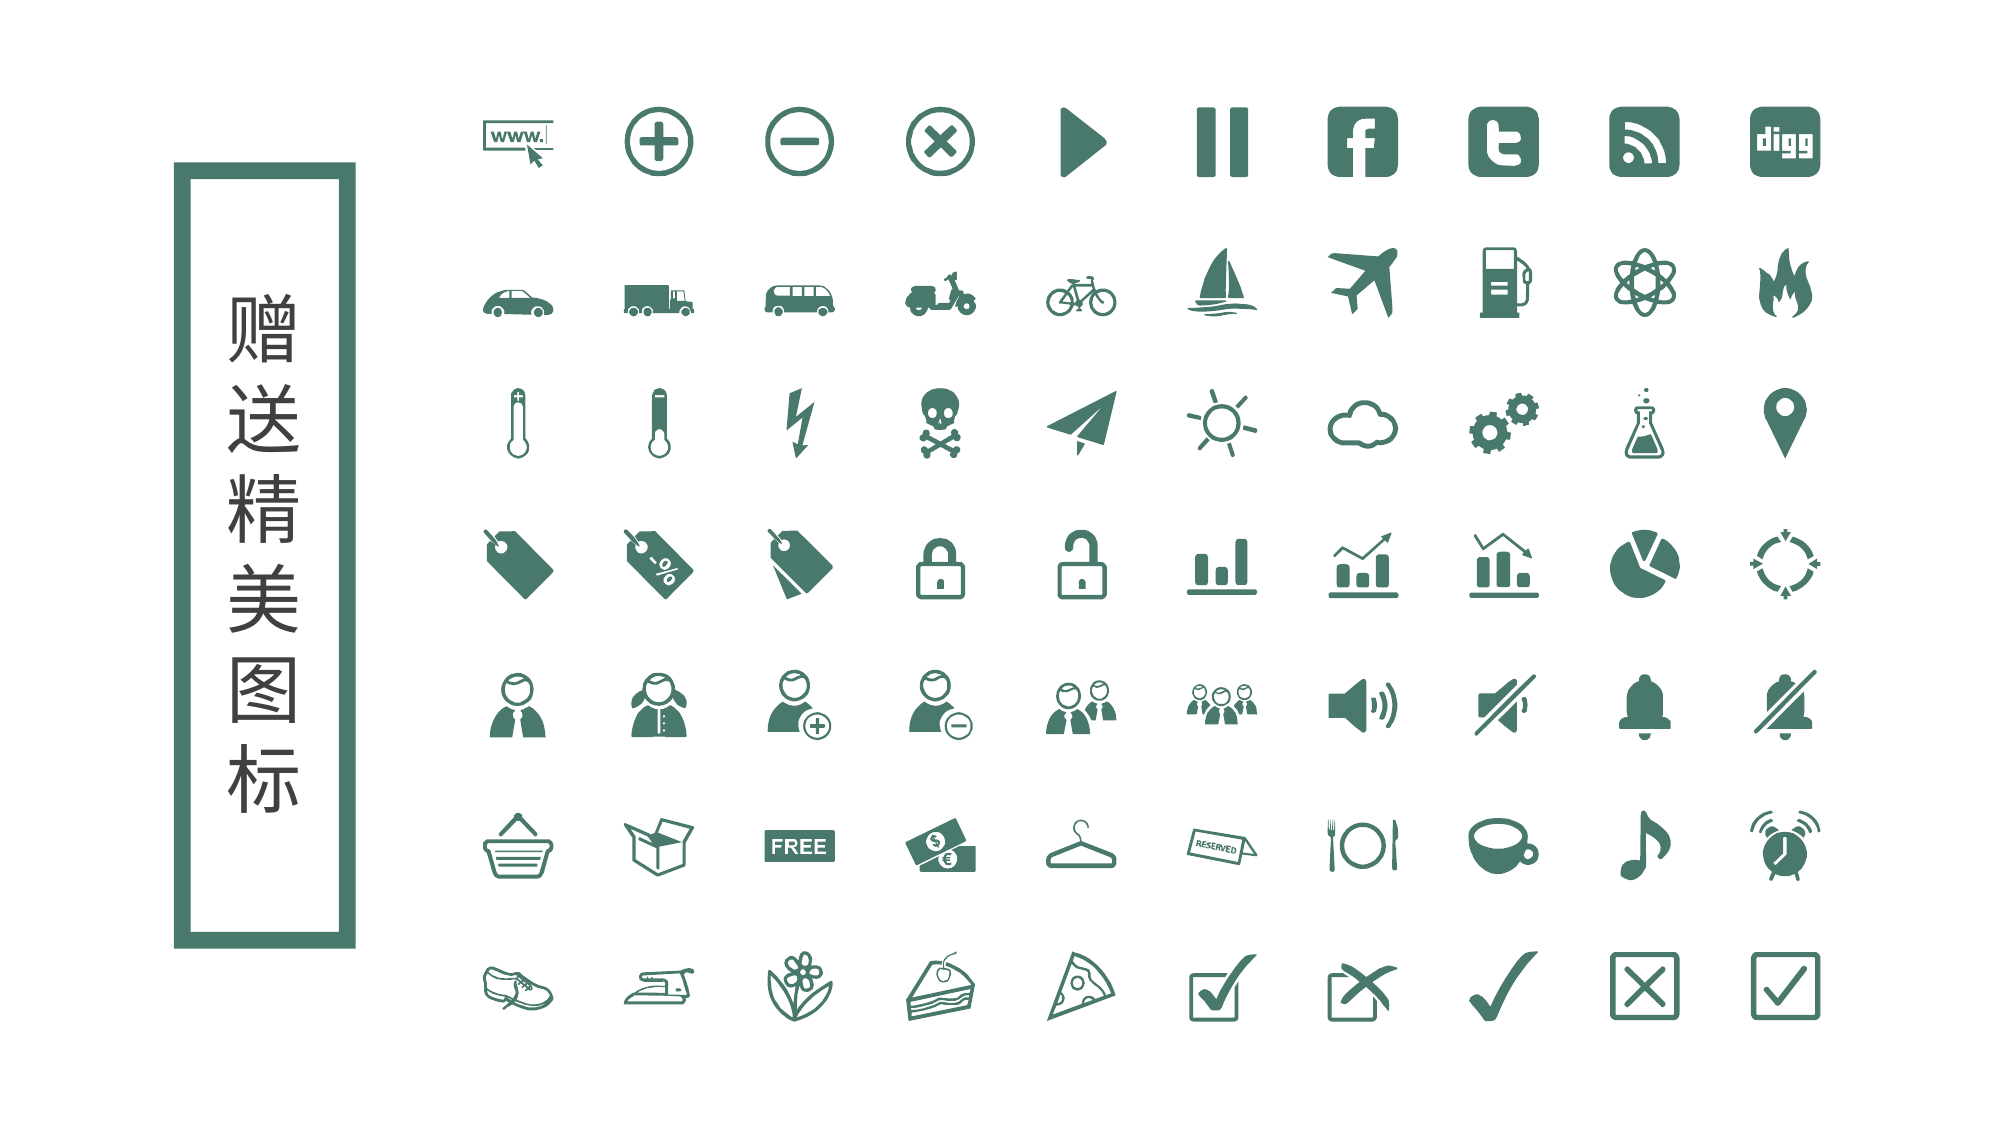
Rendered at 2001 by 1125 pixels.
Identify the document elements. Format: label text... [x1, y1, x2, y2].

text_box [173, 161, 357, 950]
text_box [482, 106, 1821, 1022]
text_box 赠送精美图标 [201, 275, 327, 830]
